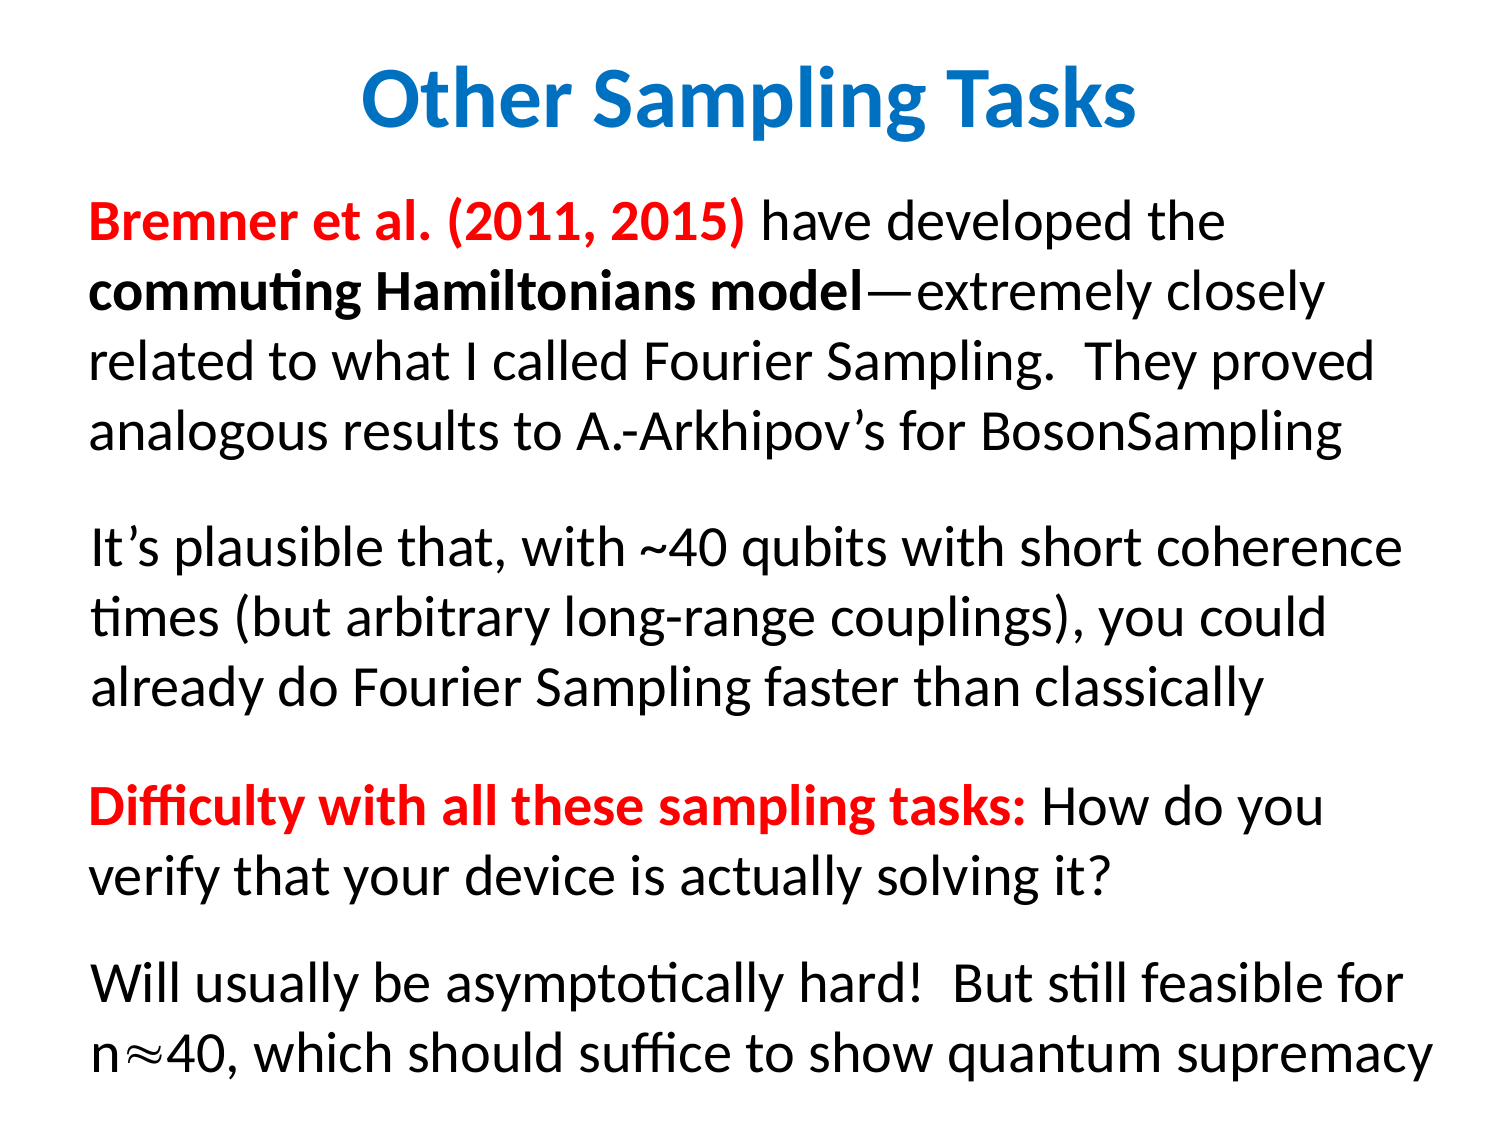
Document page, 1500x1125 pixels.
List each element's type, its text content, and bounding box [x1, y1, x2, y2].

text_box It’s plausible that, with ~40 qubits with short coherence times (but arbitrary long-range couplings), you could already do Fourier Sampling faster than classically [75, 500, 1428, 726]
text_box Difficulty with all these sampling tasks: How do you verify that your device is actually solving it? [73, 759, 1431, 915]
text_box Bremner et al. (2011, 2015) have developed the commuting Hamiltonians model—extremely closely related to what I called Fourier Sampling. They proved analogous results to A.-Arkhipov’s for BosonSampling [73, 174, 1427, 470]
text_box Will usually be asymptotically hard! But still feasible for n40, which should suffice to show quantum supremacy [75, 936, 1463, 1092]
title Other Sampling Tasks [24, 12, 1475, 172]
